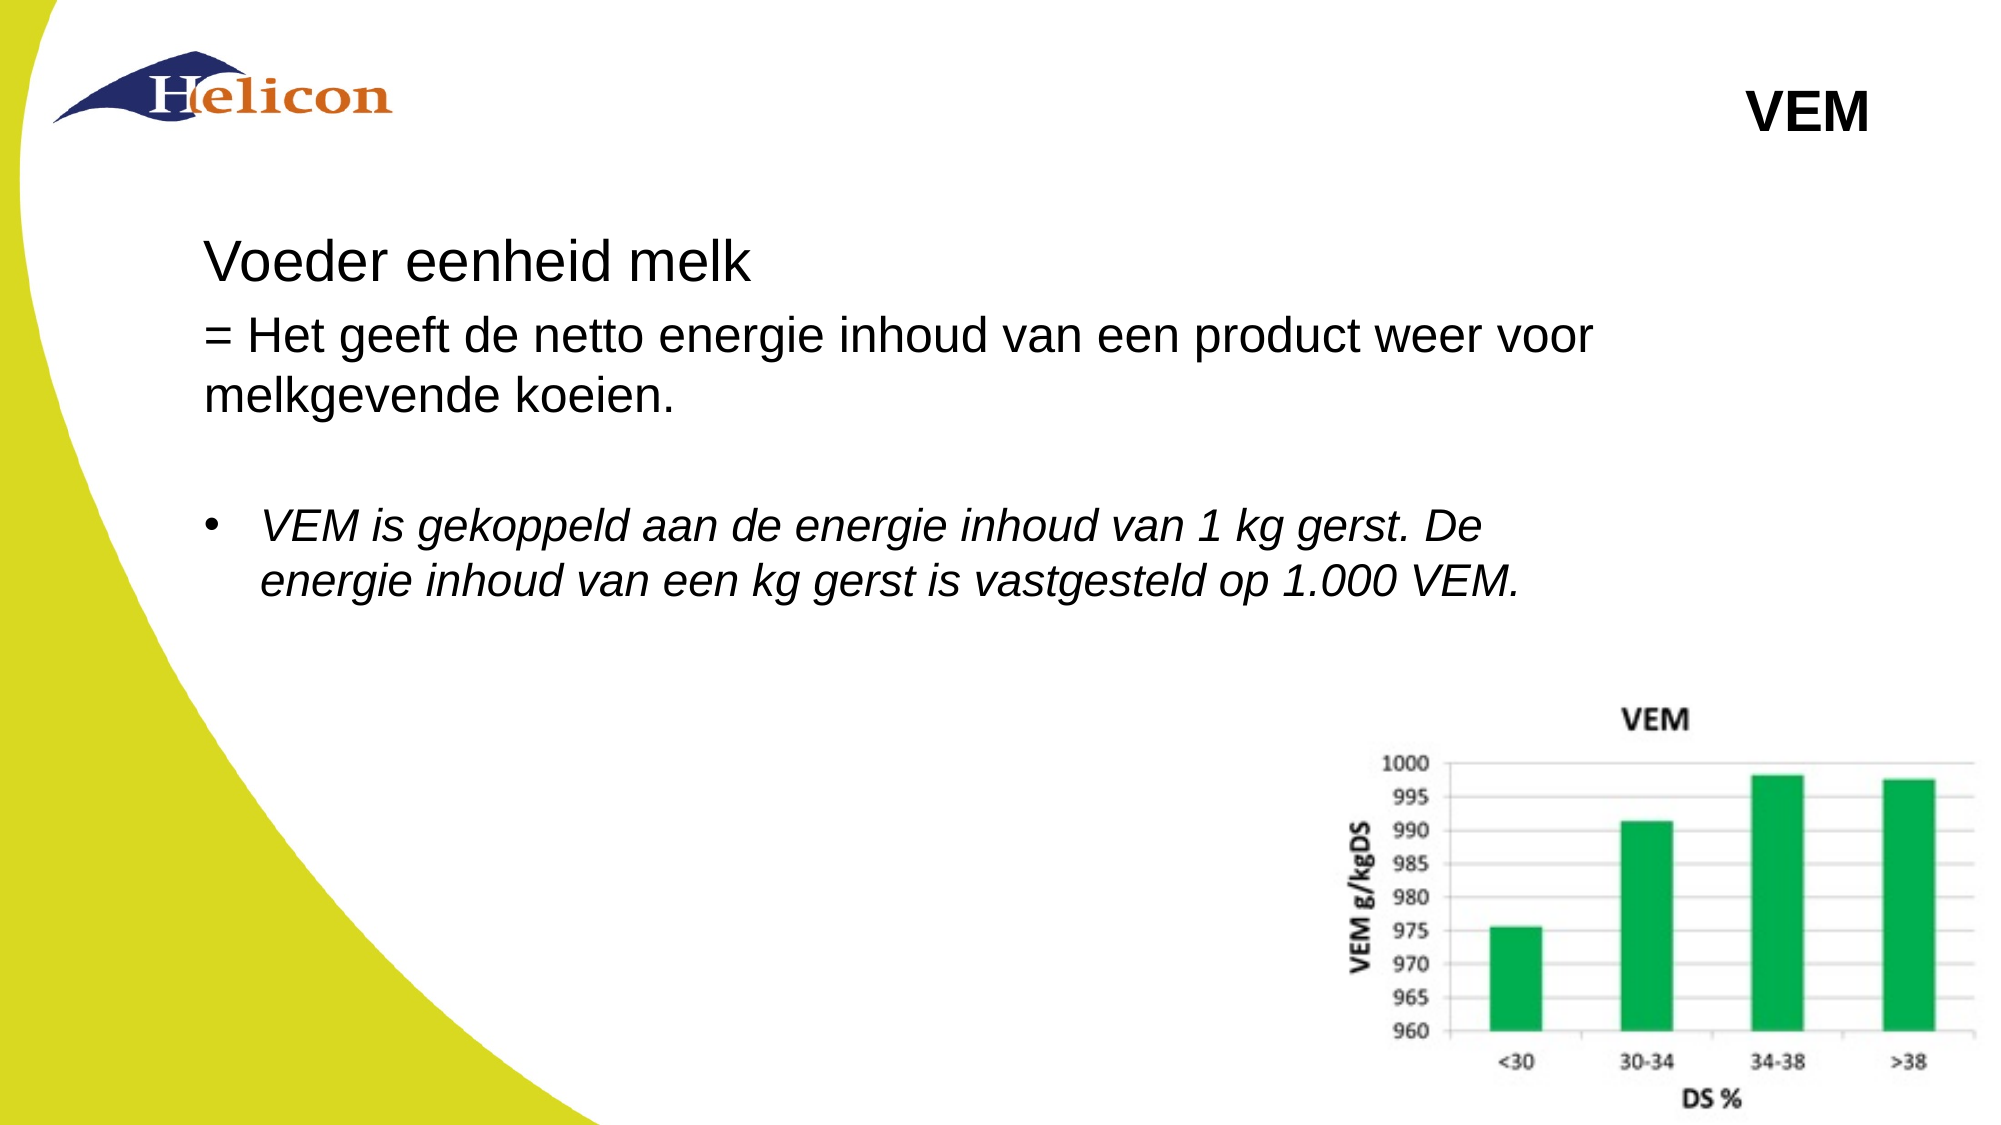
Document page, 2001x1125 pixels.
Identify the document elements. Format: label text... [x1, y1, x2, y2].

list Voeder eenheid melk = Het geeft de netto energie inhoud van een product weer voor melkgevende koeien. VEM is gekoppeld aan de energie inhoud van 1 kg gerst. De energie inhoud van een kg gerst is vastgesteld op 1.000 VEM. [188, 215, 1641, 1024]
picture [0, 0, 2000, 1125]
title VEM [432, 54, 1887, 161]
